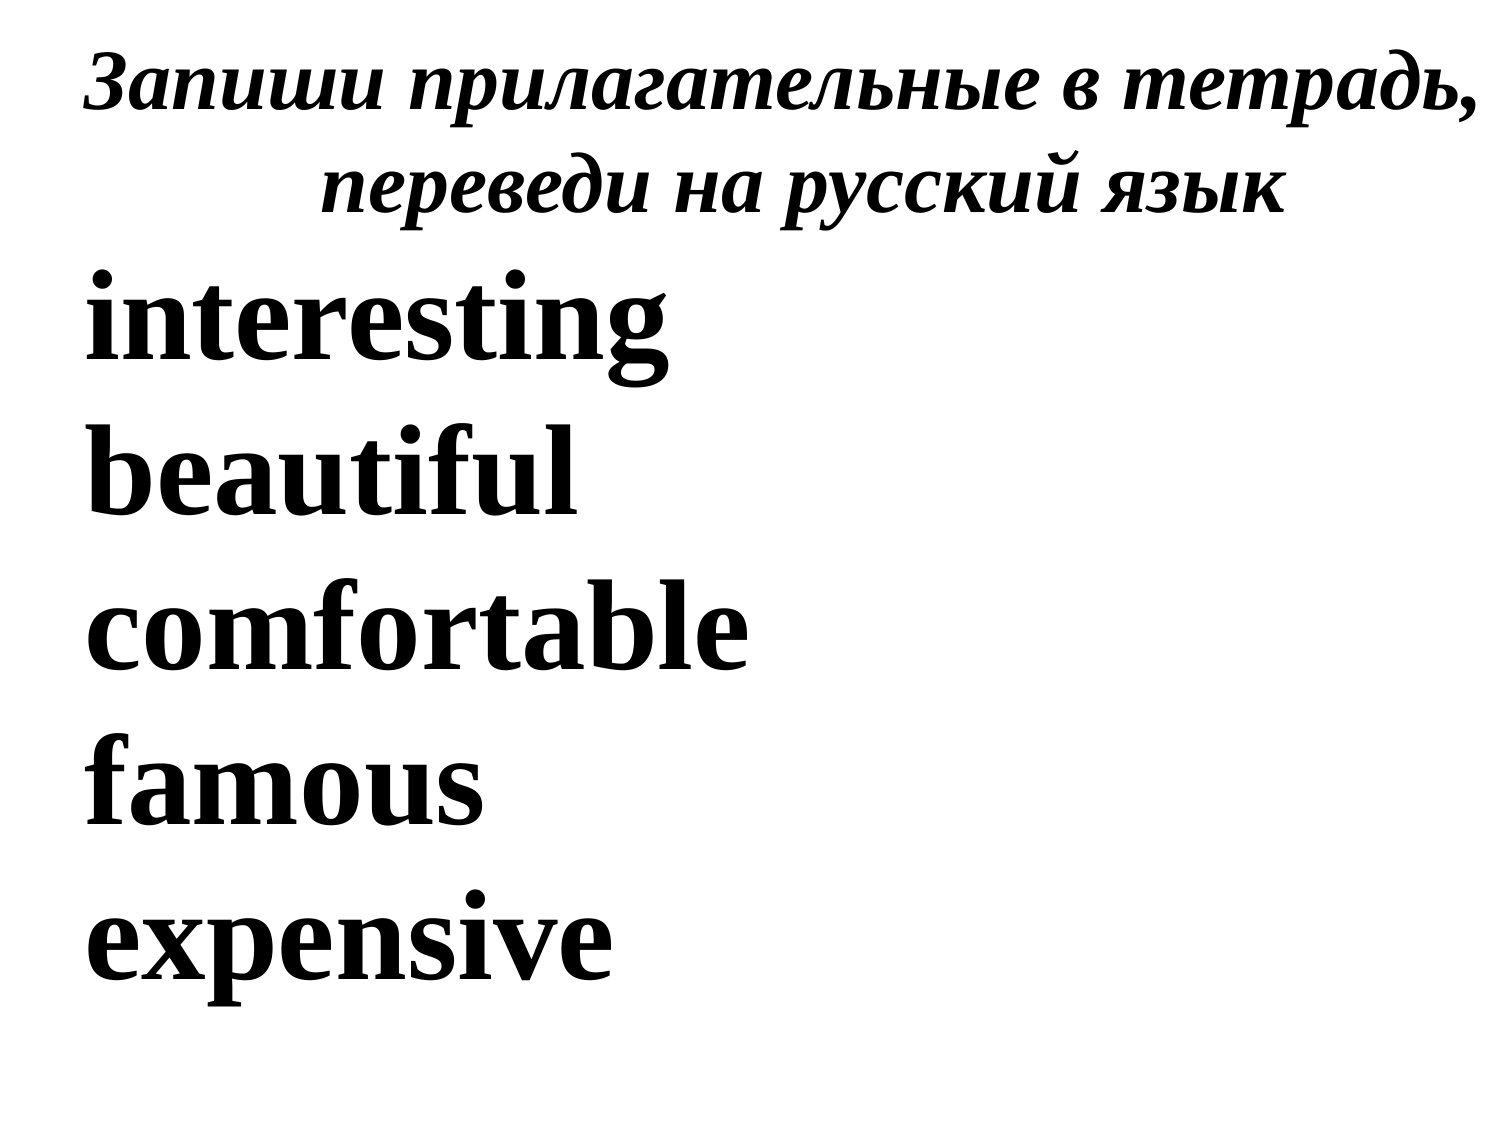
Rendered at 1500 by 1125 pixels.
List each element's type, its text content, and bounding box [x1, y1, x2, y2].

title Запиши прилагательные в тетрадь, переведи на русский язык interesting beautiful comfortable famous expensive [69, 0, 1500, 1029]
